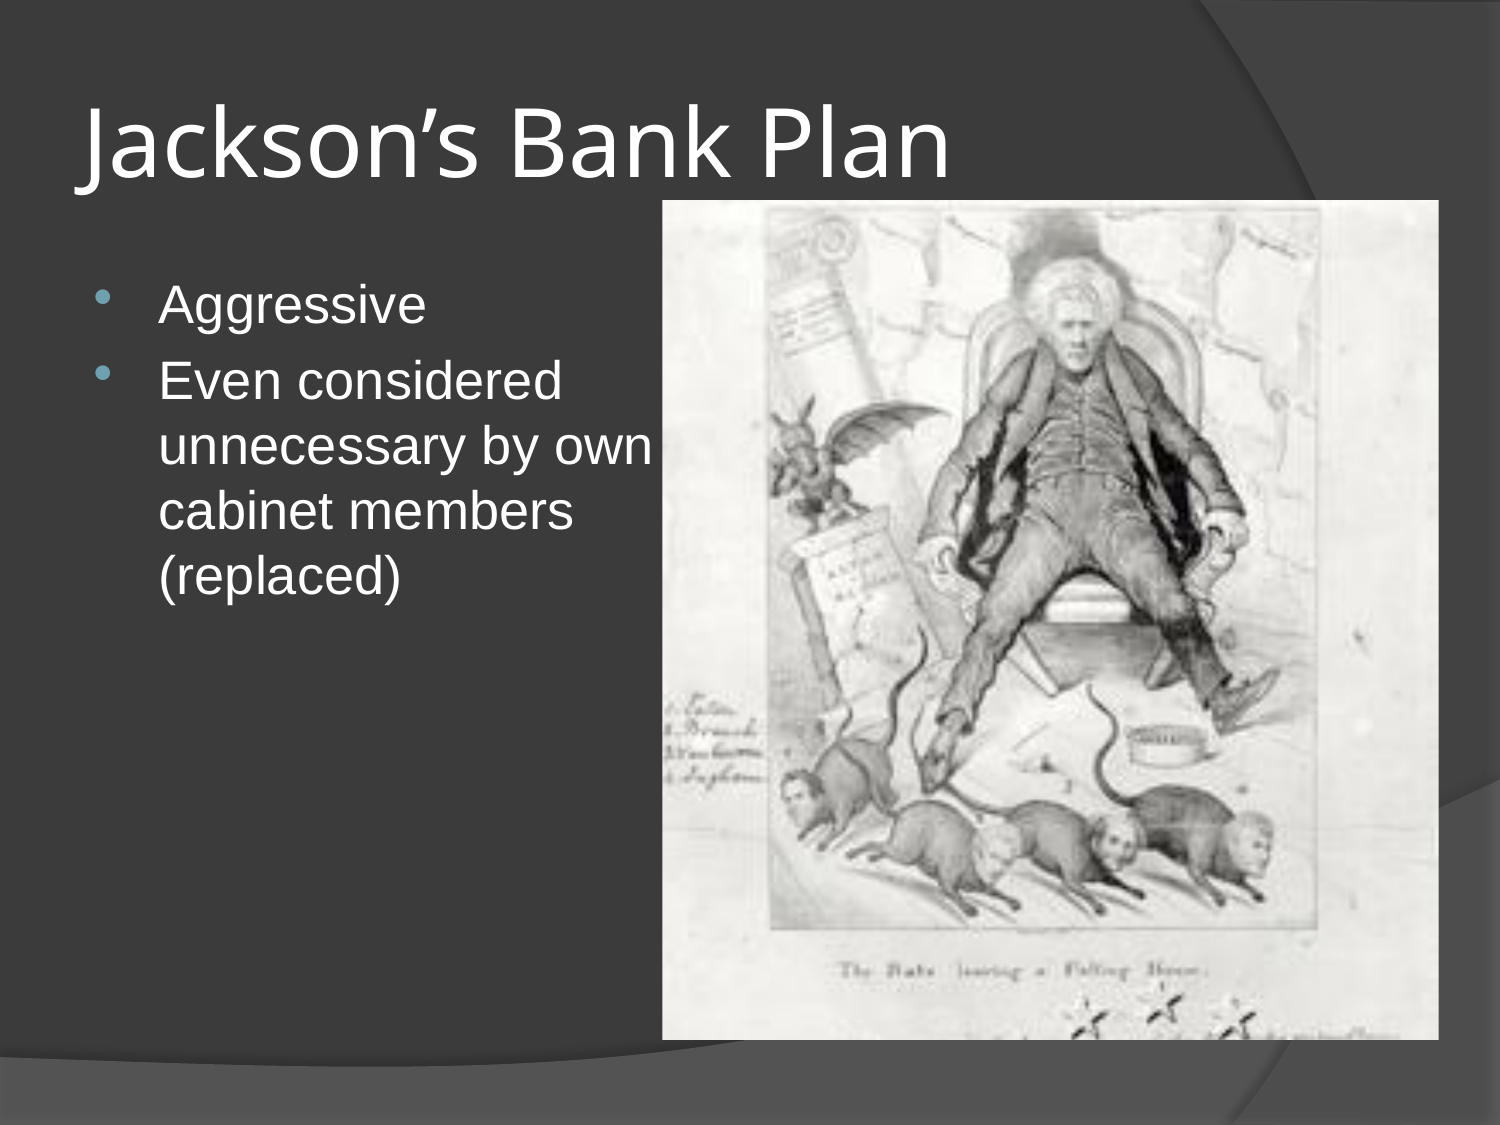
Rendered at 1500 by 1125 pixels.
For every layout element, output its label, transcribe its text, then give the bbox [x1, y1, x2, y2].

list Aggressive Even considered unnecessary by own cabinet members (replaced) [75, 262, 653, 1005]
picture [662, 199, 1439, 1041]
title Jackson’s Bank Plan [75, 45, 1300, 233]
